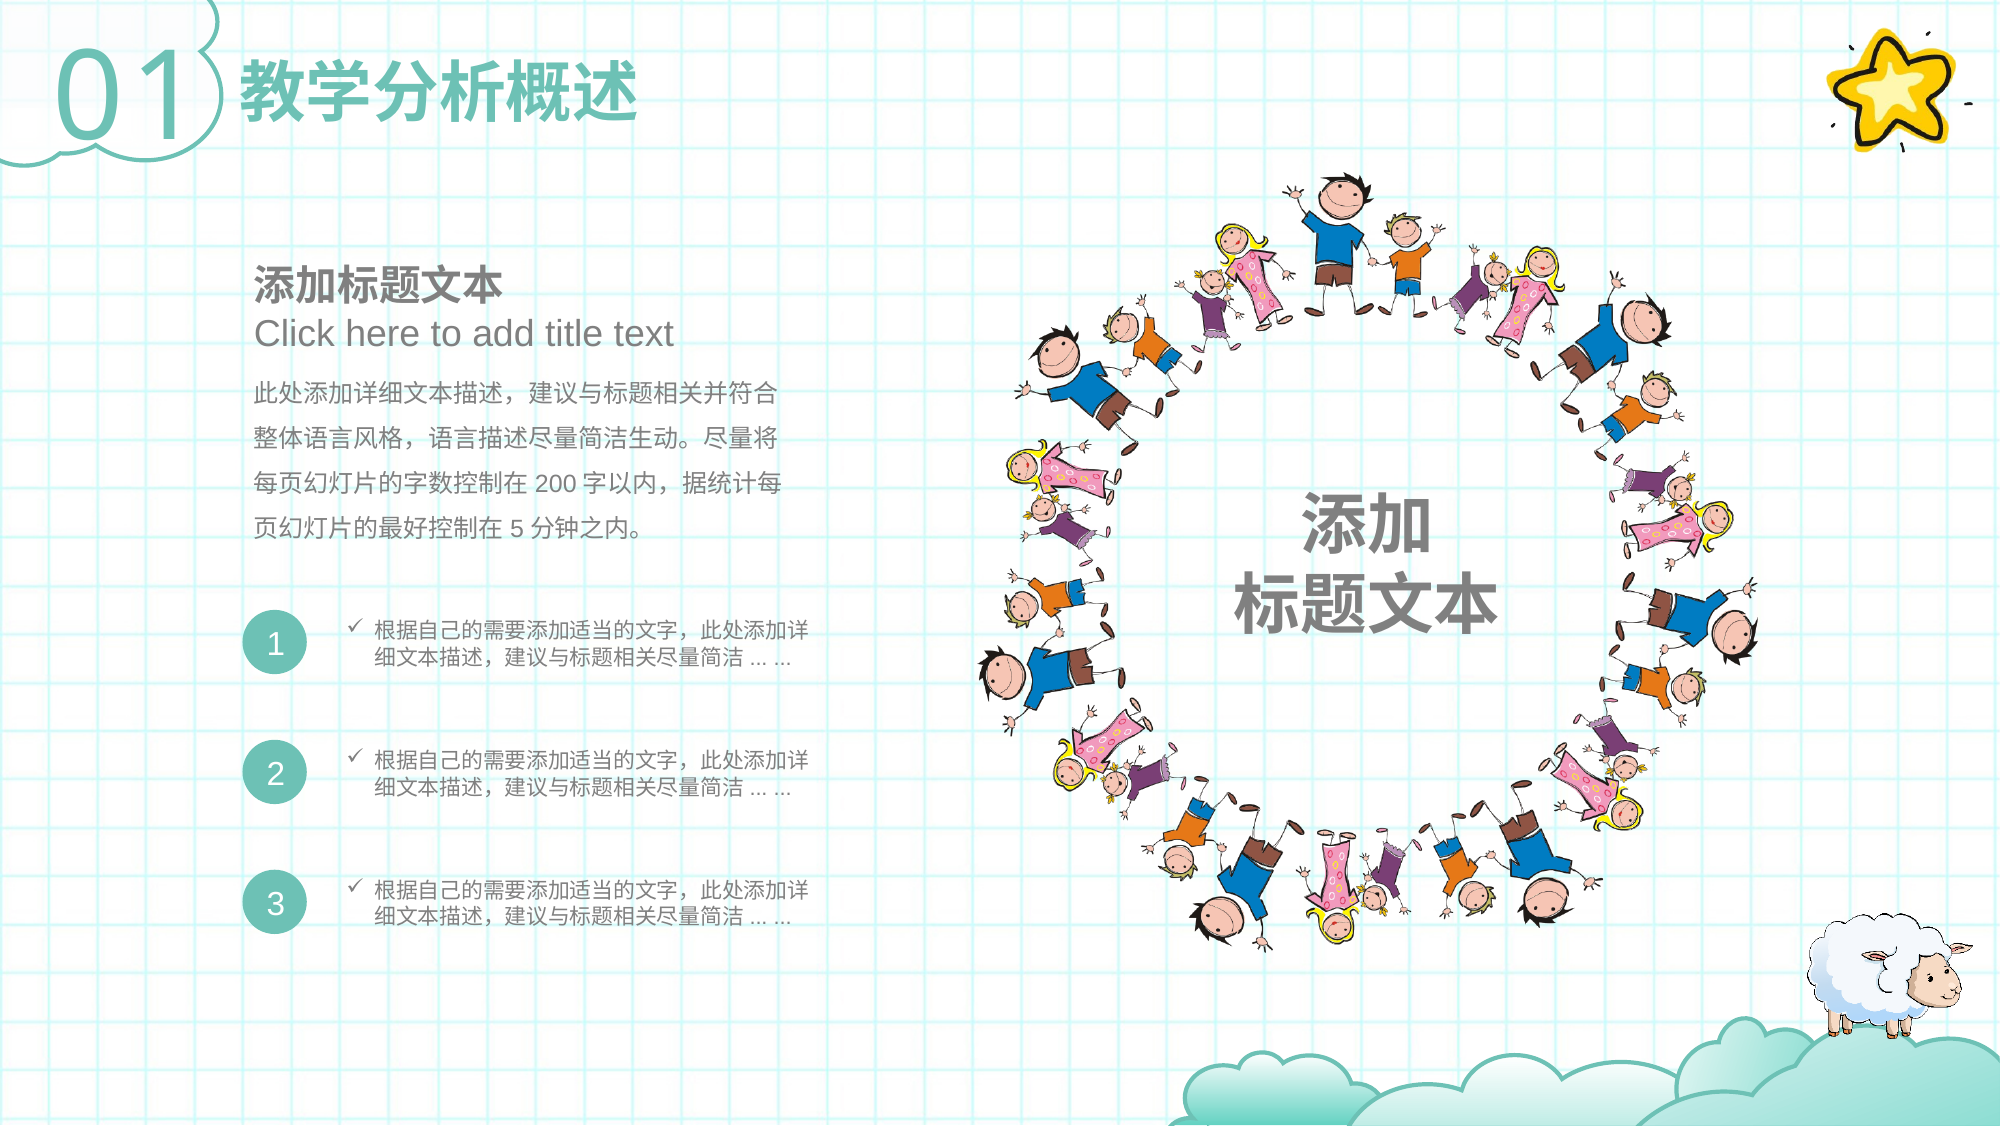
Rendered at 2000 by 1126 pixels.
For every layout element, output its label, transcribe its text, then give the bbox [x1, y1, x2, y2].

text_box 3 [241, 868, 308, 936]
text_box [0, 0, 211, 8]
text_box 根据自己的需要添加适当的文字，此处添加详细文本描述，建议与标题相关尽量简洁... ... [331, 609, 830, 677]
text_box 此处添加详细文本描述，建议与标题相关并符合整体语言风格，语言描述尽量简洁生动。尽量将每页幻灯片的字数控制在200字以内，据统计每页幻灯片的最好控制在5分钟之内。 [239, 355, 808, 550]
picture [0, 0, 2000, 1125]
text_box 根据自己的需要添加适当的文字，此处添加详细文本描述，建议与标题相关尽量简洁... ... [331, 739, 830, 807]
text_box 1 [241, 608, 308, 676]
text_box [0, 10, 214, 14]
text_box 添加标题文本 [239, 251, 830, 317]
text_box 2 [241, 738, 308, 806]
text_box 根据自己的需要添加适当的文字，此处添加详细文本描述，建议与标题相关尽量简洁... ... [331, 869, 830, 937]
text_box Click here to add title text [239, 301, 750, 362]
text_box 01 [0, 14, 274, 165]
